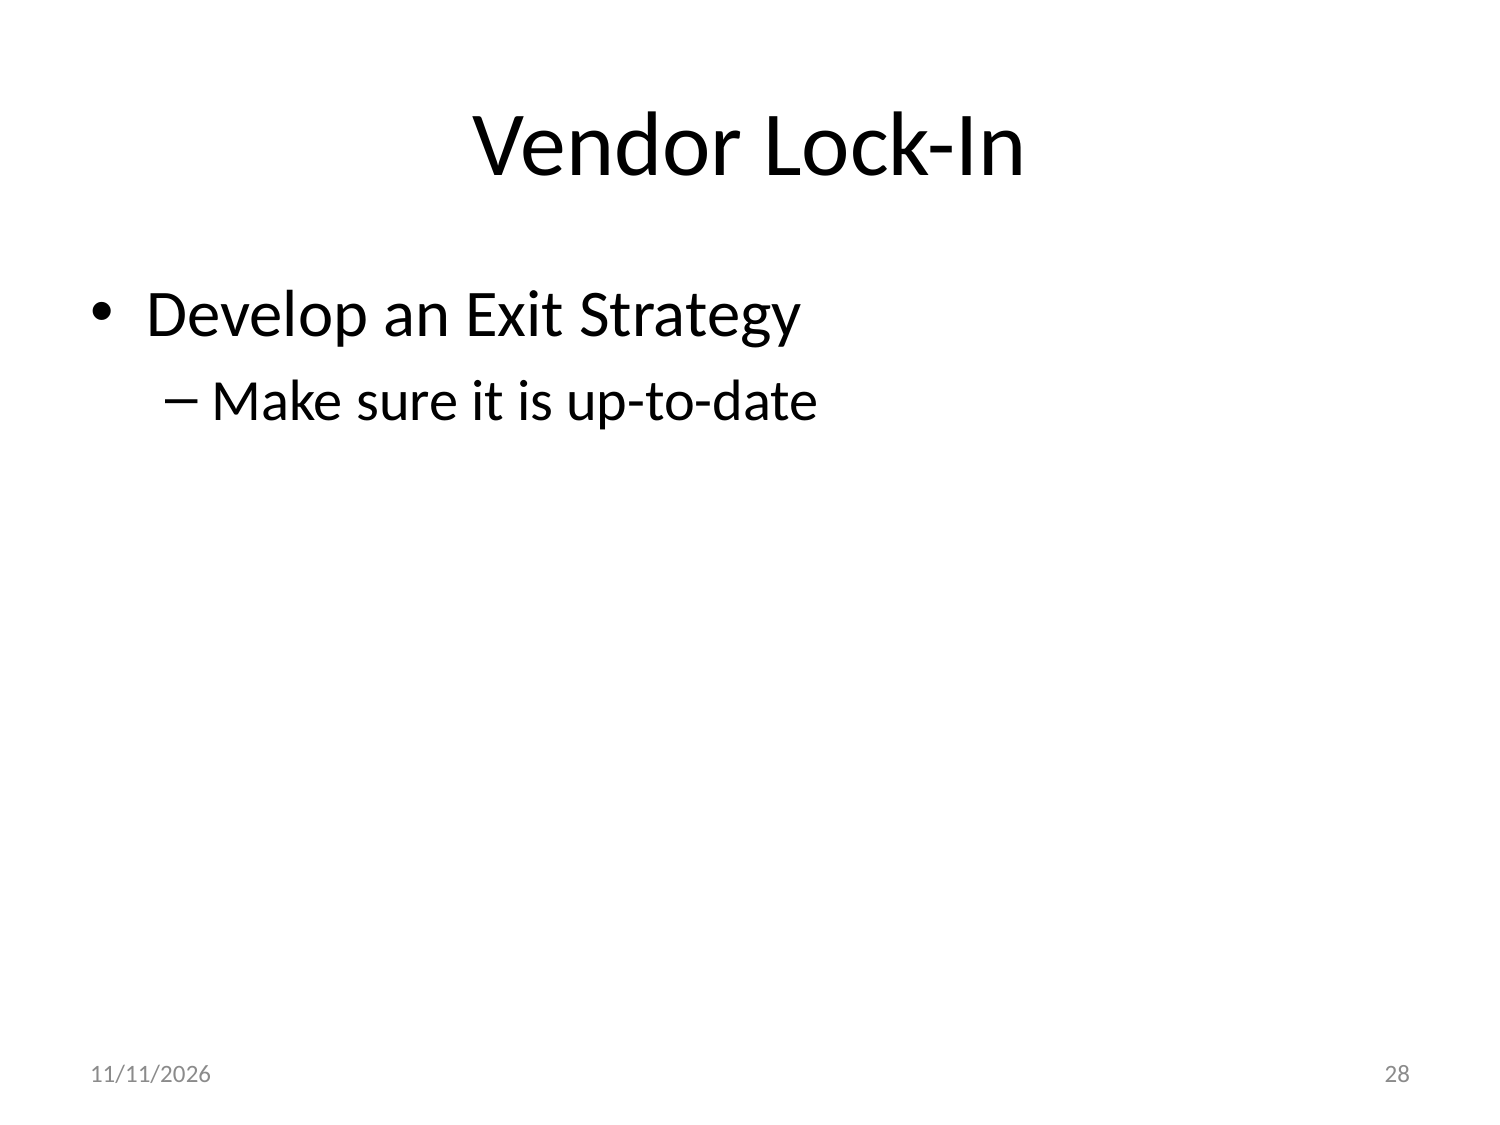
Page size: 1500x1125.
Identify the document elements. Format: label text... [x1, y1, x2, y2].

slide_number 28 [1074, 1042, 1425, 1103]
list Develop an Exit Strategy Make sure it is up-to-date [75, 262, 1425, 1005]
title Vendor Lock-In [75, 45, 1425, 233]
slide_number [75, 1042, 425, 1103]
